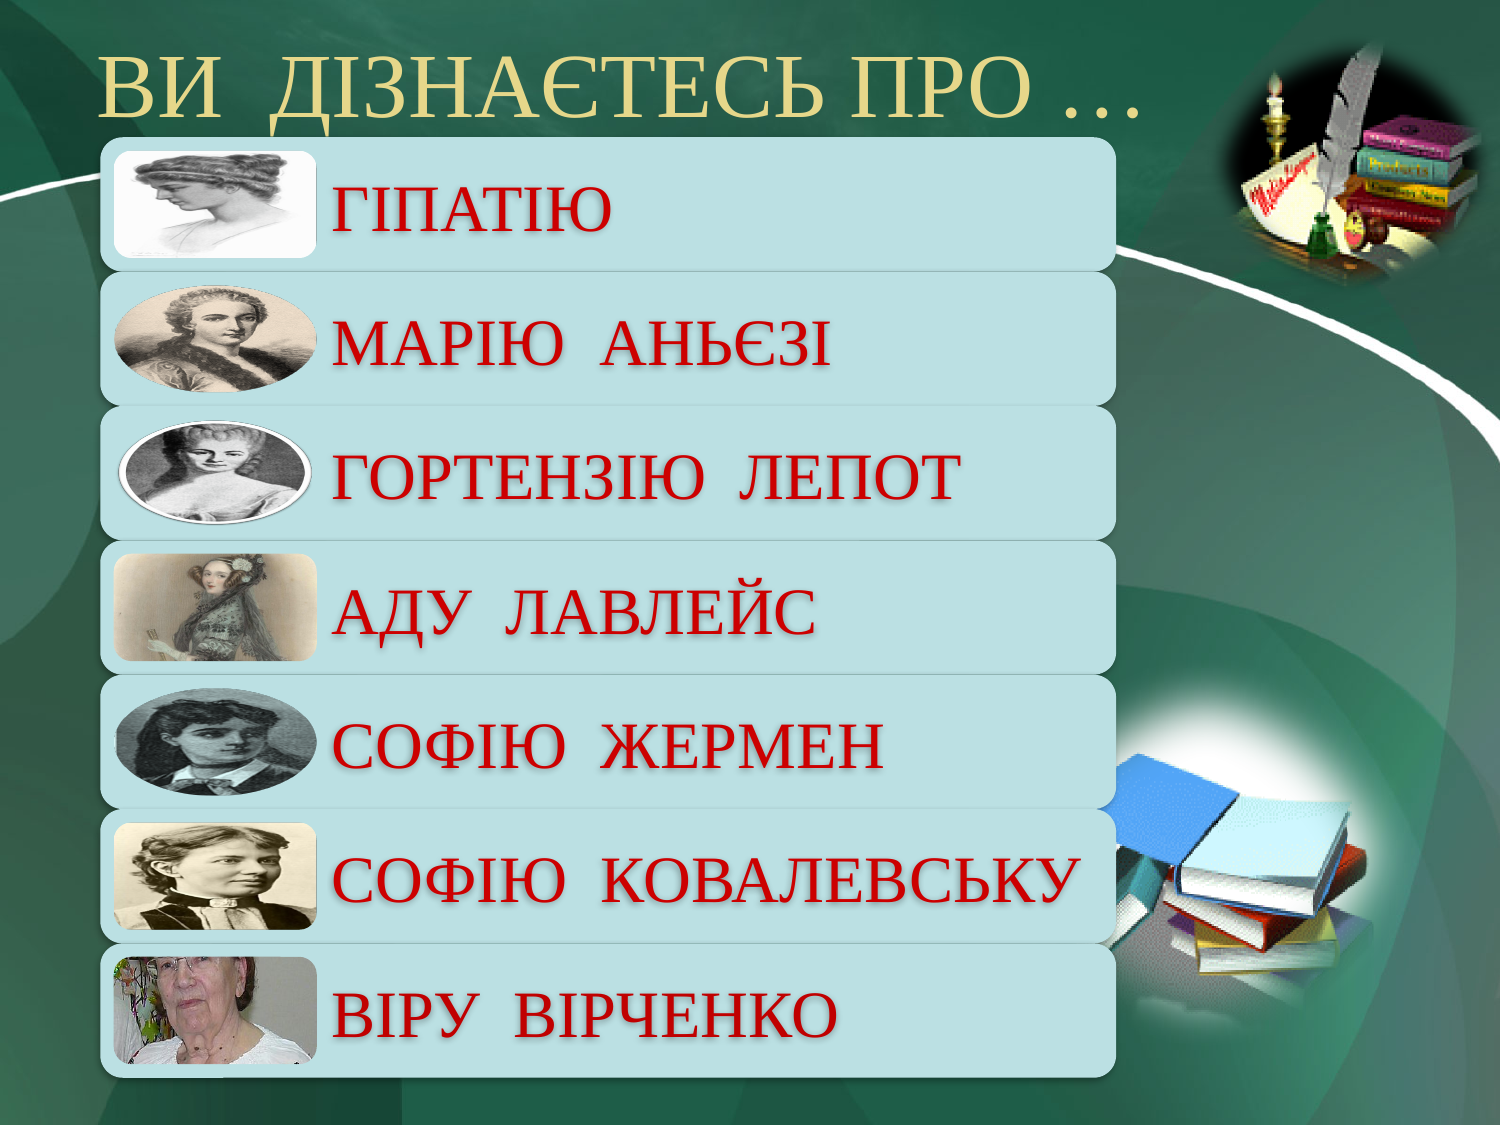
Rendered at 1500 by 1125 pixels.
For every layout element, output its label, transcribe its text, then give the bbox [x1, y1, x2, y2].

title ВИ ДІЗНАЄТЕСЬ ПРО … [0, 0, 1247, 163]
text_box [100, 136, 1117, 1078]
picture [0, 0, 1500, 1125]
